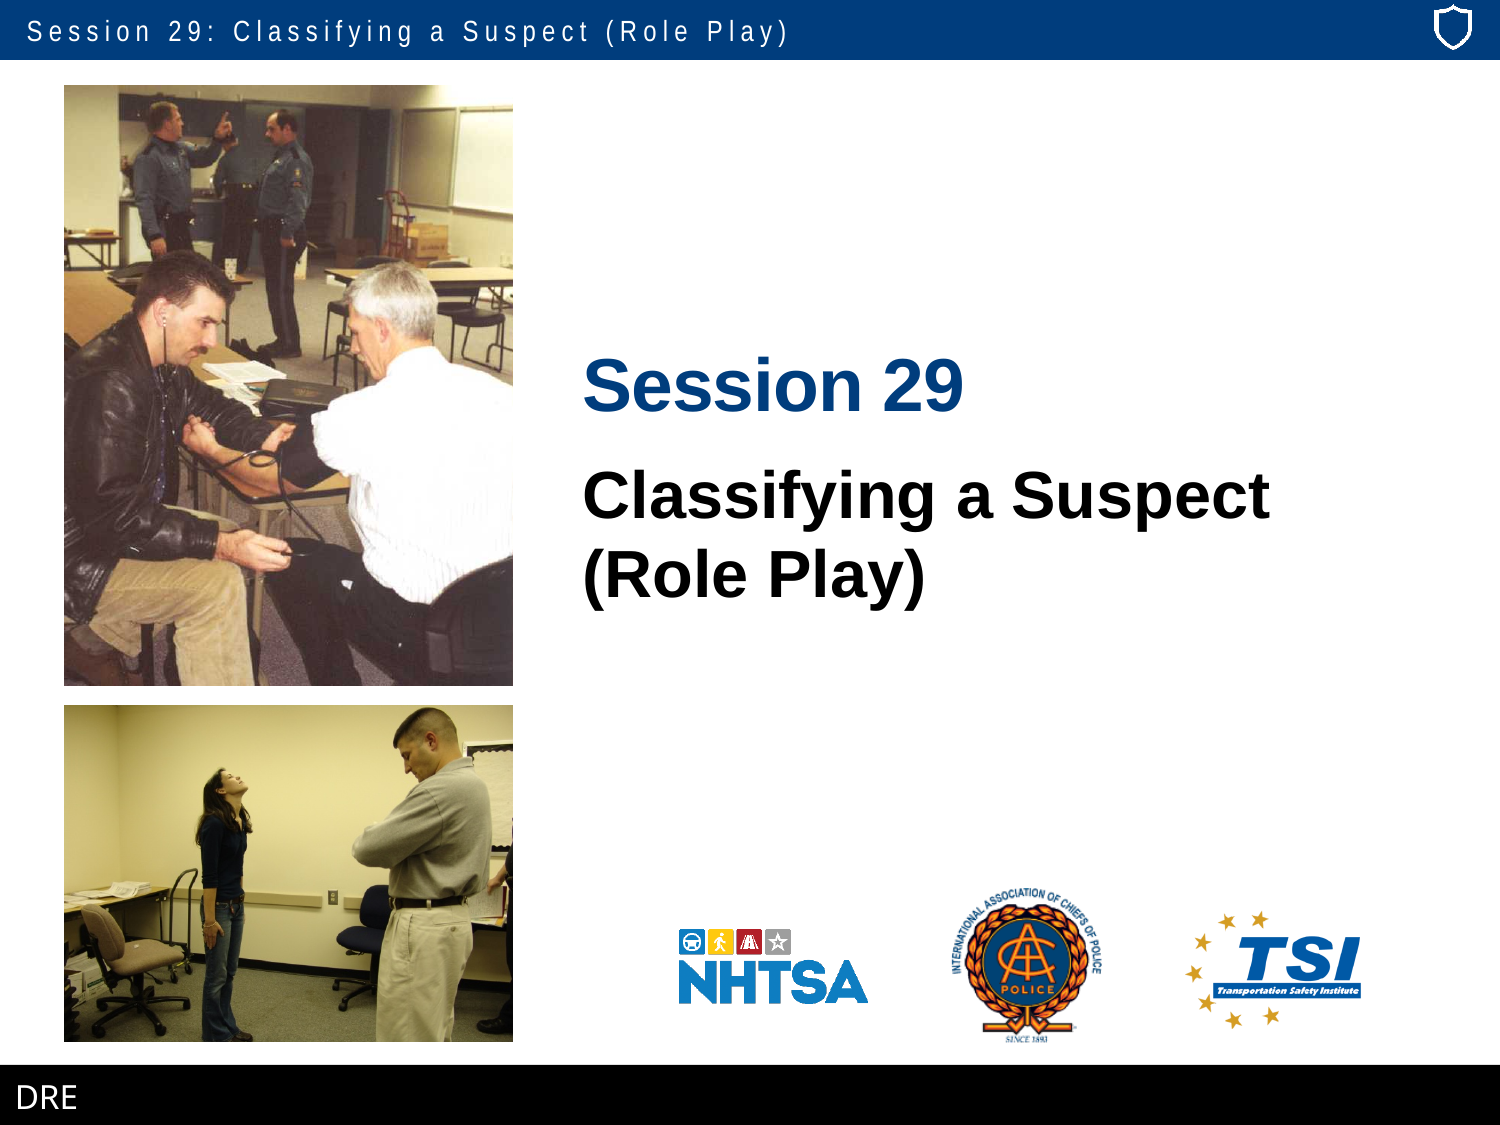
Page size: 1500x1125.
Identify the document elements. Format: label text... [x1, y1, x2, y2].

picture [63, 85, 514, 687]
picture [63, 705, 514, 1043]
title Session 29 [567, 294, 1151, 435]
text_box Classifying a Suspect (Role Play) [567, 443, 1436, 655]
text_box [679, 878, 1373, 1055]
picture [1434, 4, 1472, 50]
